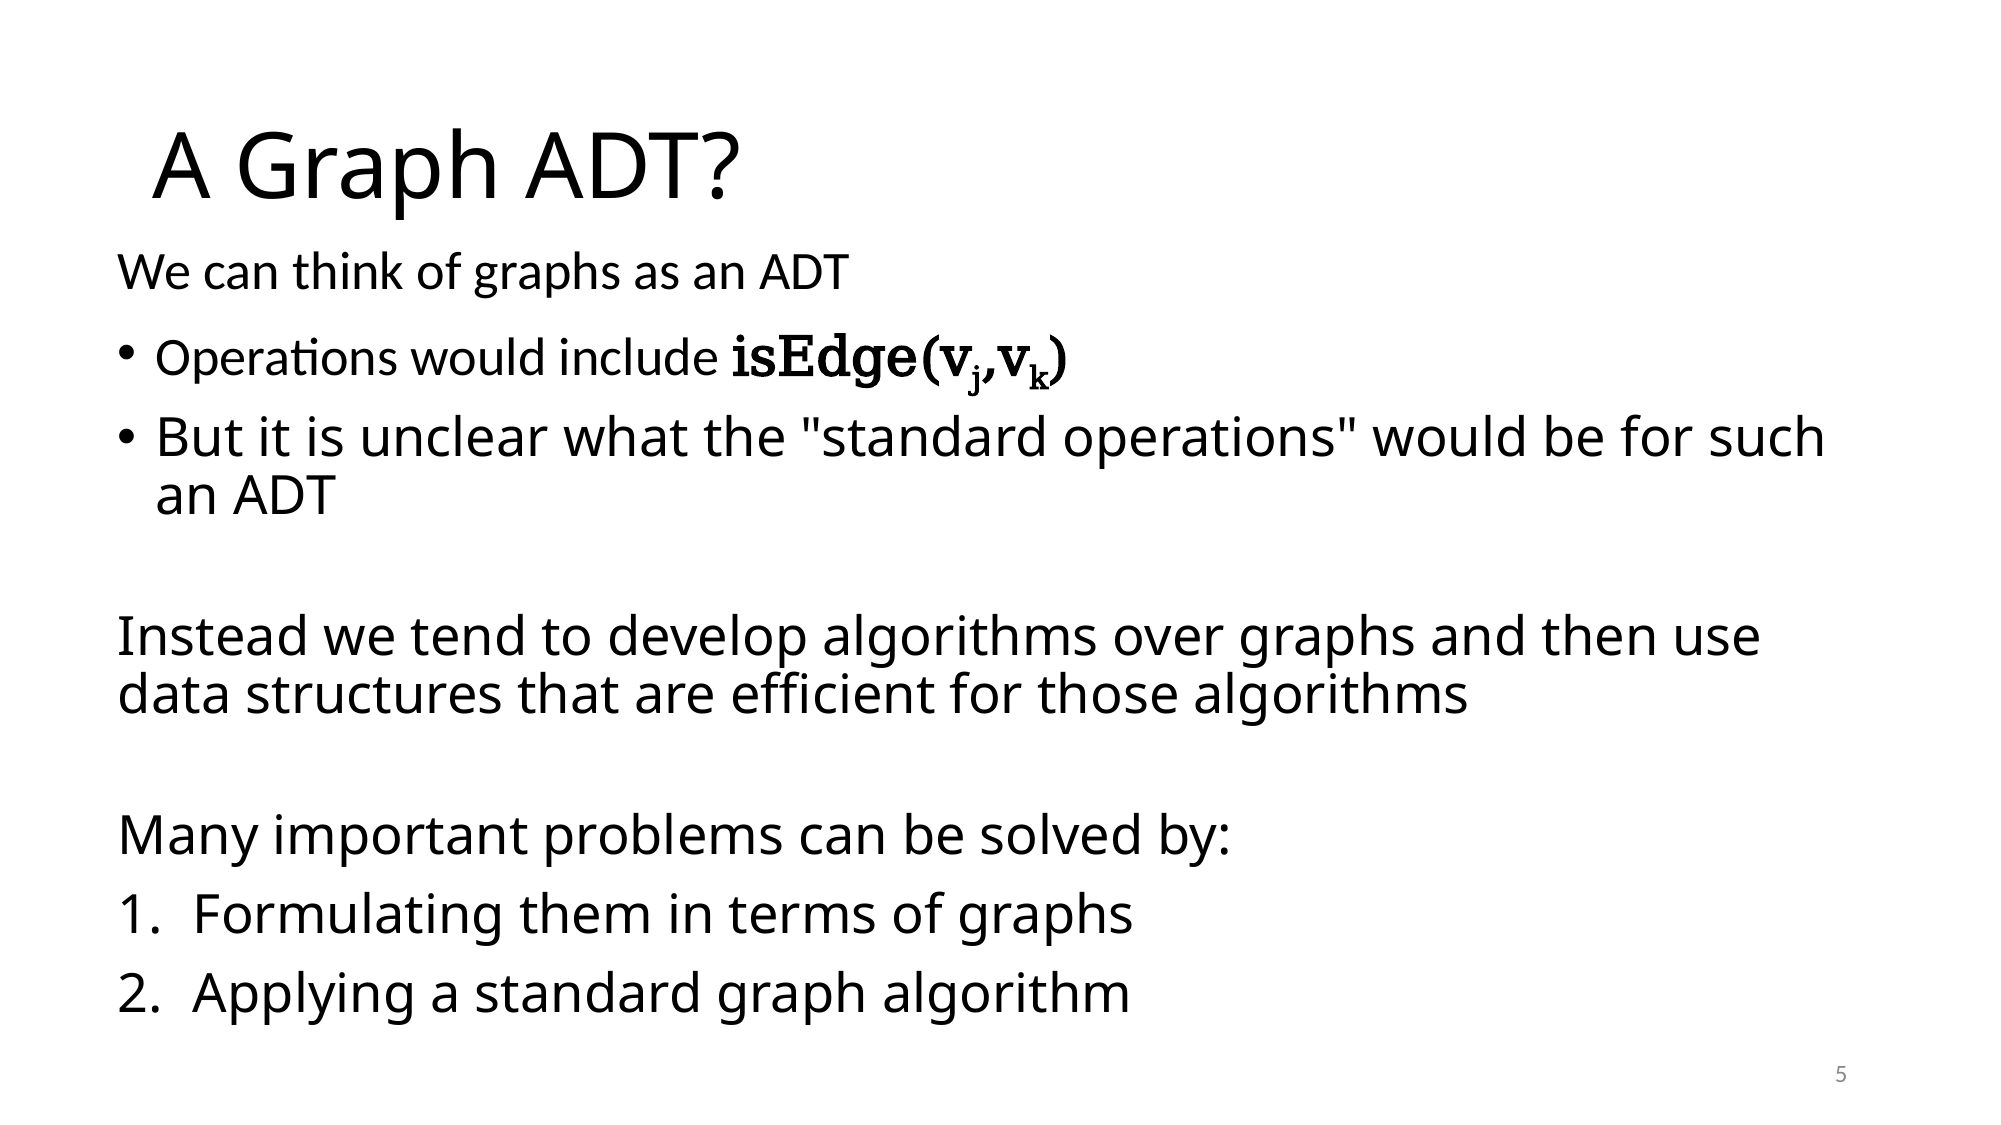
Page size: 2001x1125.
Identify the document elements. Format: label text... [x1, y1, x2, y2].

title A Graph ADT? [137, 59, 1863, 235]
list We can think of graphs as an ADT Operations would include isEdge(vj,vk) But it is unclear what the "standard operations" would be for such an ADT Instead we tend to develop algorithms over graphs and then use data structures that are efficient for those algorithms Many important problems can be solved by: Formulating them in terms of graphs Applying a standard graph algorithm [102, 235, 1863, 1014]
slide_number 5 [1412, 1042, 1863, 1103]
